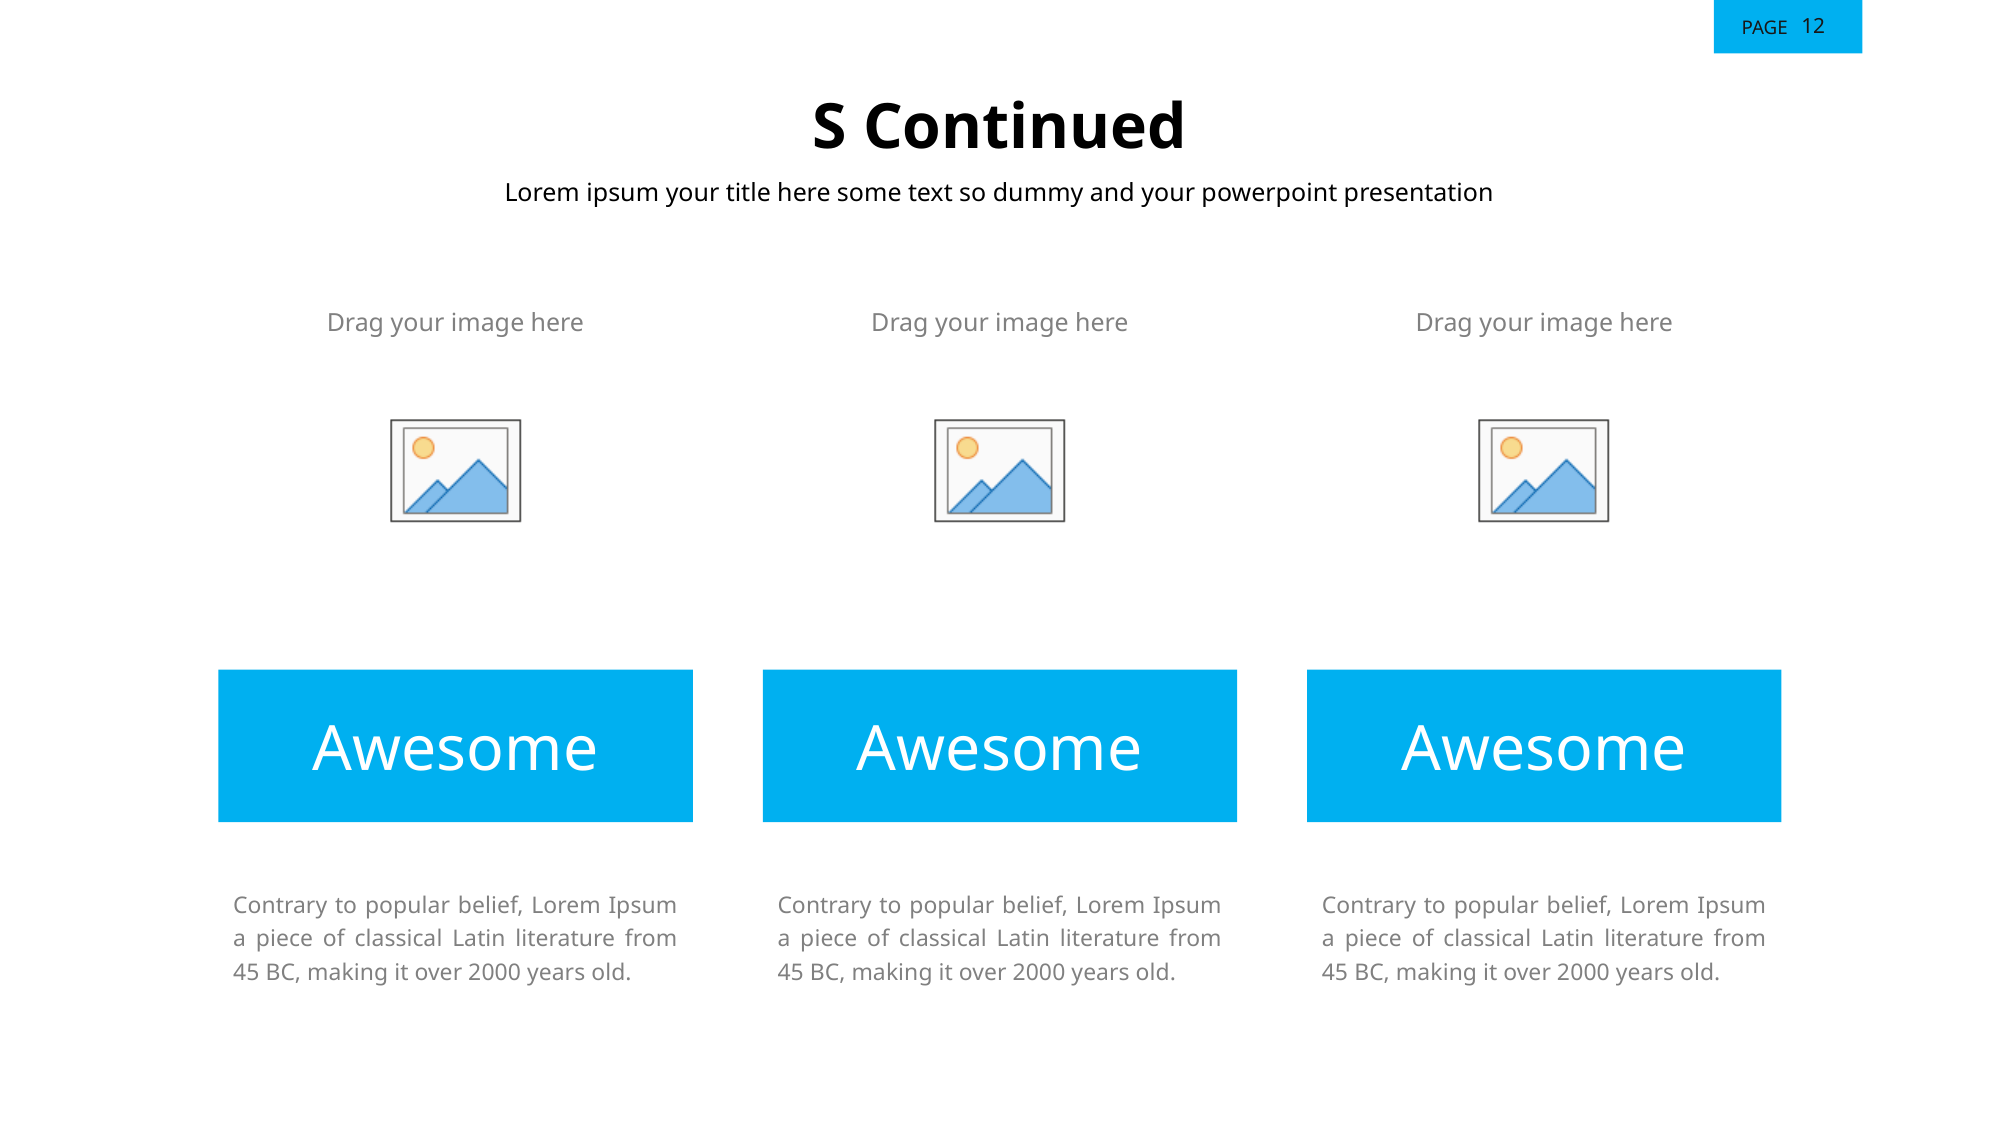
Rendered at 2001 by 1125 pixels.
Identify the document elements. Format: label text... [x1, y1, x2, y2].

text_box Contrary to popular belief, Lorem Ipsum a piece of classical Latin literature from 45 BC, making it over 2000 years old. [762, 877, 1238, 993]
text_box Contrary to popular belief, Lorem Ipsum a piece of classical Latin literature from 45 BC, making it over 2000 years old. [1307, 877, 1782, 993]
picture [1372, 299, 1716, 643]
slide_number 12 [1786, 10, 1863, 43]
title S Continued [137, 78, 1863, 172]
text_box [217, 669, 694, 823]
text_box [762, 669, 1238, 823]
picture [284, 299, 628, 643]
text_box Awesome [1357, 700, 1732, 791]
text_box Contrary to popular belief, Lorem Ipsum a piece of classical Latin literature from 45 BC, making it over 2000 years old. [218, 877, 693, 993]
text_box [1306, 669, 1782, 823]
text_box Awesome [268, 700, 643, 791]
picture [828, 299, 1172, 643]
text_box Awesome [818, 700, 1181, 791]
subtitle Lorem ipsum your title here some text so dummy and your powerpoint presentation [137, 172, 1863, 222]
